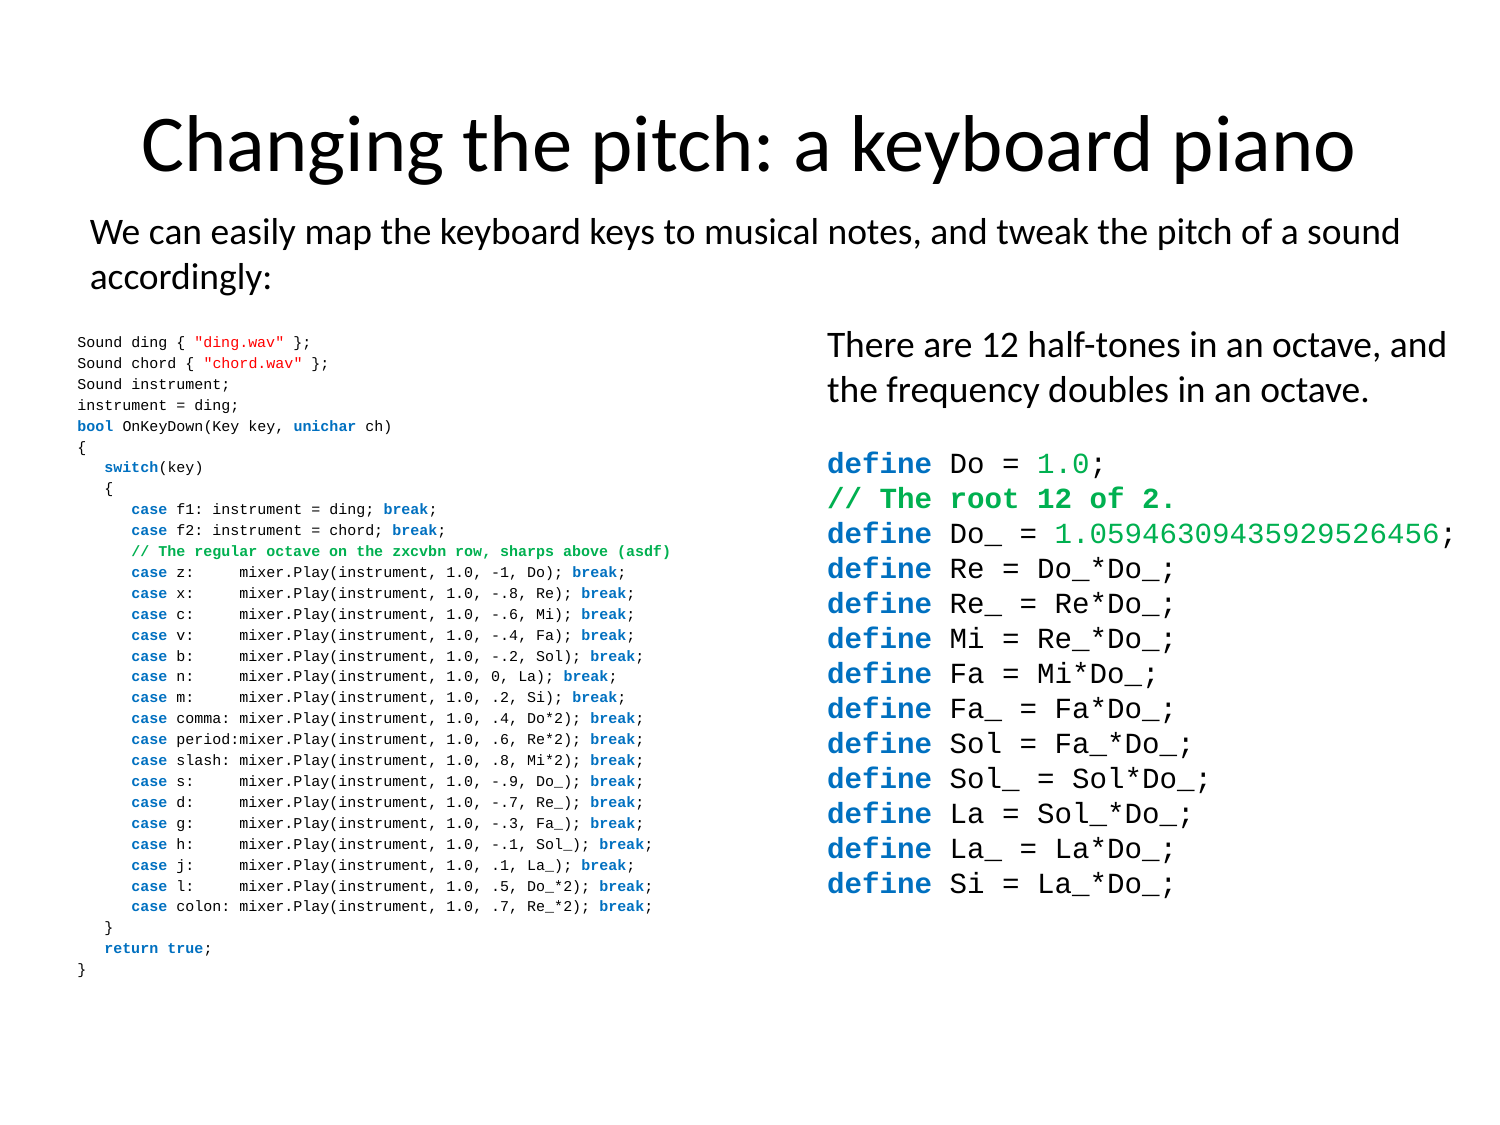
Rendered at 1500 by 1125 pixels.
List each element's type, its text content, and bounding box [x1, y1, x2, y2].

text_box We can easily map the keyboard keys to musical notes, and tweak the pitch of a sound accordingly: [74, 199, 1438, 350]
title Changing the pitch: a keyboard piano [75, 45, 1425, 199]
list Sound ding { "ding.wav" }; Sound chord { "chord.wav" }; Sound instrument; instrument = ding; bool OnKeyDown(Key key, unichar ch) { switch(key) { case f1: instrument = ding; break; case f2: instrument = chord; break; // The regular octave on the zxcvbn row, sharps above (asdf) case z: mixer.Play(instrument, 1.0, -1, Do); break; case x: mixer.Play(instrument, 1.0, -.8, Re); break; case c: mixer.Play(instrument, 1.0, -.6, Mi); break; case v: mixer.Play(instrument, 1.0, -.4, Fa); break; case b: mixer.Play(instrument, 1.0, -.2, Sol); break; case n: mixer.Play(instrument, 1.0, 0, La); break; case m: mixer.Play(instrument, 1.0, .2, Si); break; case comma: mixer.Play(instrument, 1.0, .4, Do*2); break; case period:mixer.Play(instrument, 1.0, .6, Re*2); break; case slash: mixer.Play(instrument, 1.0, .8, Mi*2); break; case s: mixer.Play(instrument, 1.0, -.9, Do_); break; case d: mixer.Play(instrument, 1.0, -.7, Re_); break; case g: mixer.Play(instrument, 1.0, -.3, Fa_); break; case h: mixer.Play(instrument, 1.0, -.1, Sol_); break; case j: mixer.Play(instrument, 1.0, .1, La_); break; case l: mixer.Play(instrument, 1.0, .5, Do_*2); break; case colon: mixer.Play(instrument, 1.0, .7, Re_*2); break; } return true; } [62, 324, 1413, 993]
text_box There are 12 half-tones in an octave, and the frequency doubles in an octave. define Do = 1.0; // The root 12 of 2. define Do_ = 1.05946309435929526456; define Re = Do_*Do_; define Re_ = Re*Do_; define Mi = Re_*Do_; define Fa = Mi*Do_; define Fa_ = Fa*Do_; define Sol = Fa_*Do_; define Sol_ = Sol*Do_; define La = Sol_*Do_; define La_ = La*Do_; define Si = La_*Do_; [812, 312, 1475, 942]
